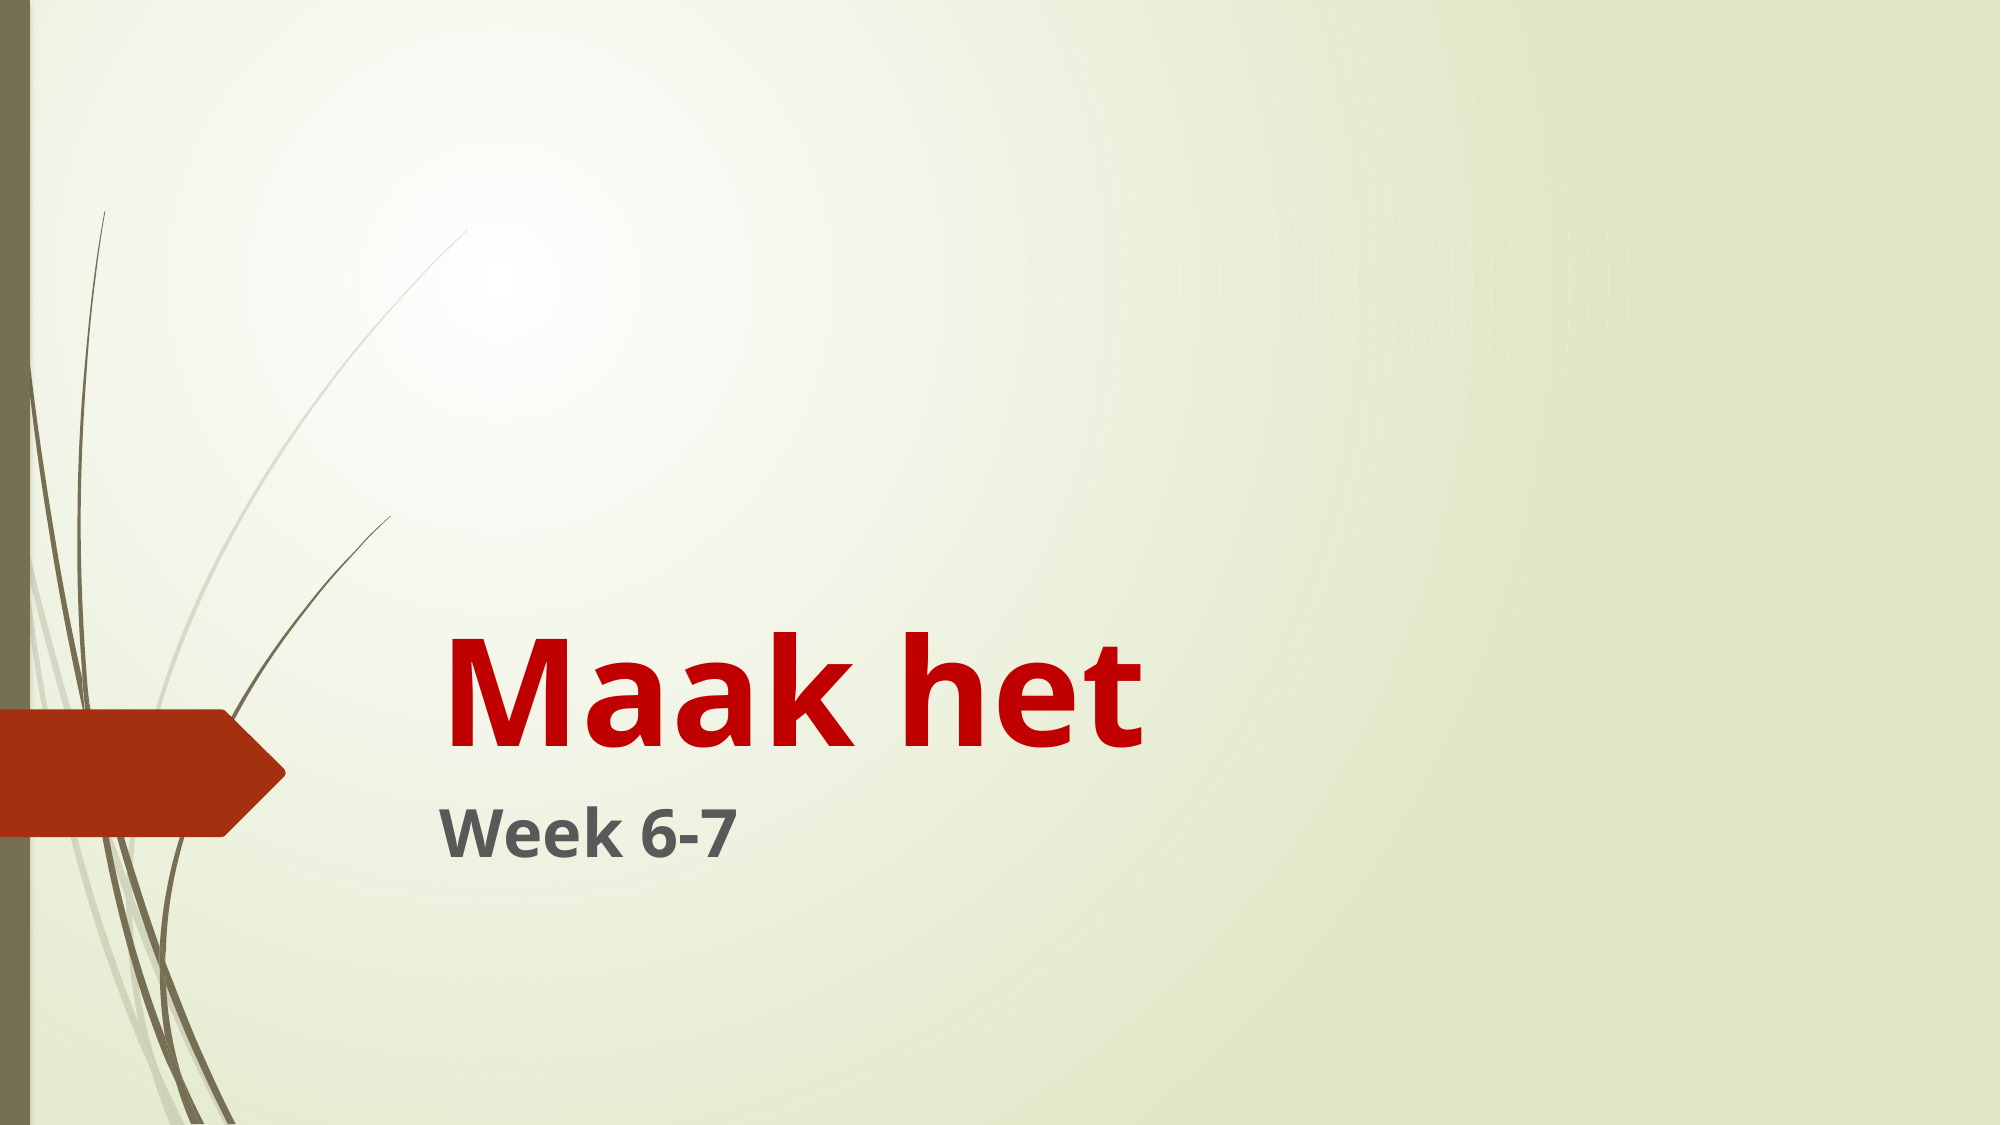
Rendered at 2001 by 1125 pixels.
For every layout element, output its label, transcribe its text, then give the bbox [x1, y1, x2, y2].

subtitle Week 6-7 [424, 783, 1888, 969]
title Maak het [424, 412, 1888, 783]
